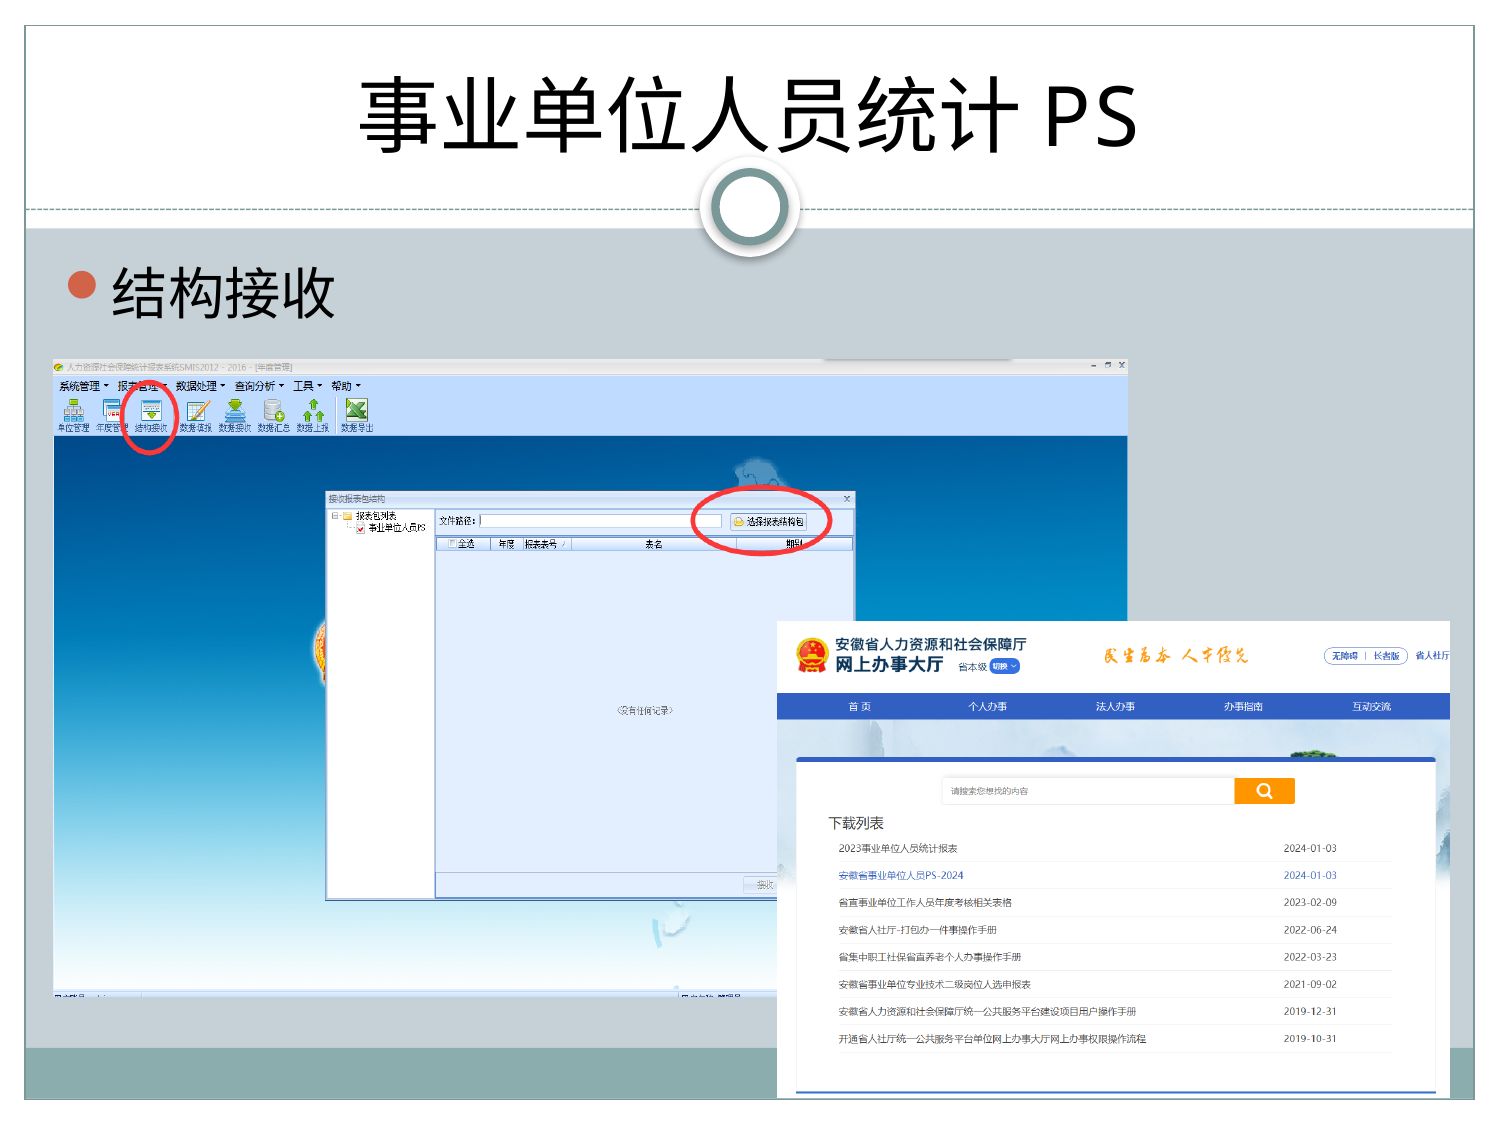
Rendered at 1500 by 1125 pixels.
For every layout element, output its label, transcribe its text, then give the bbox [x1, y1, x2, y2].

list 结构接收 [49, 250, 1445, 618]
picture [52, 359, 1450, 1099]
